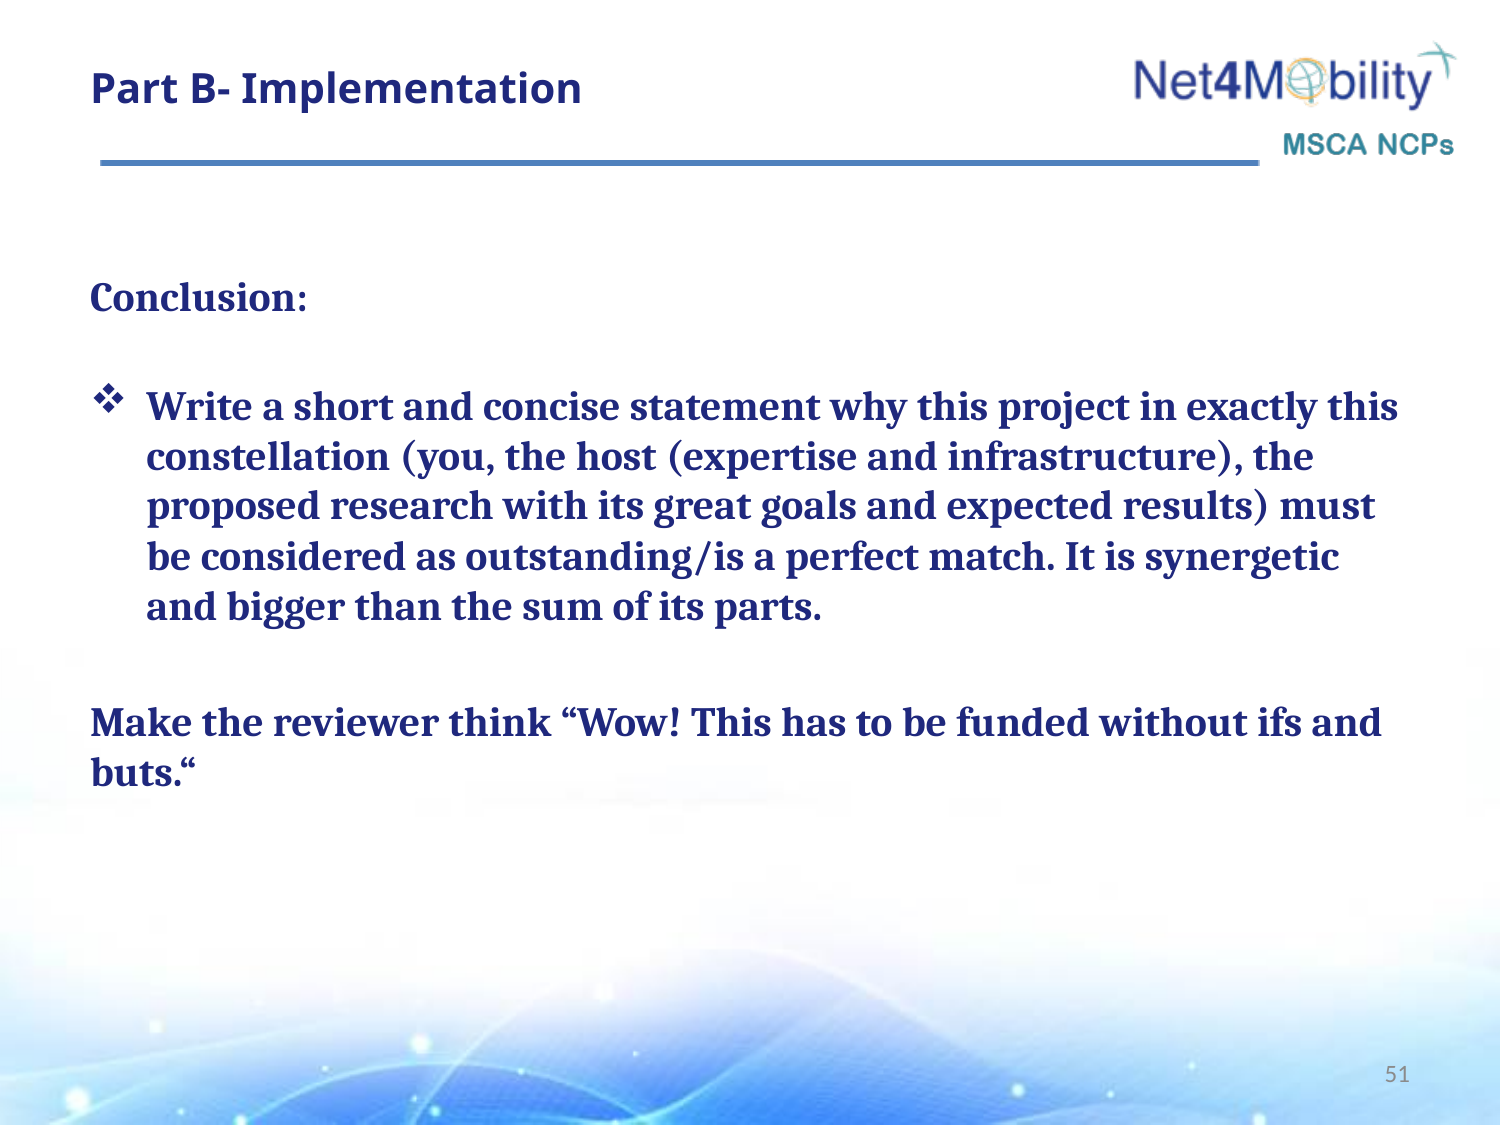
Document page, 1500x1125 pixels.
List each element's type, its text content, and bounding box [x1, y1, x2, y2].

list Conclusion: Write a short and concise statement why this project in exactly this constellation (you, the host (expertise and infrastructure), the proposed research with its great goals and expected results) must be considered as outstanding/is a perfect match. It is synergetic and bigger than the sum of its parts. Make the reviewer think “Wow! This has to be funded without ifs and buts.“ [75, 262, 1425, 1005]
picture [0, 0, 1500, 1125]
title Part B- Implementation [75, 30, 1093, 144]
slide_number 51 [1074, 1042, 1425, 1103]
